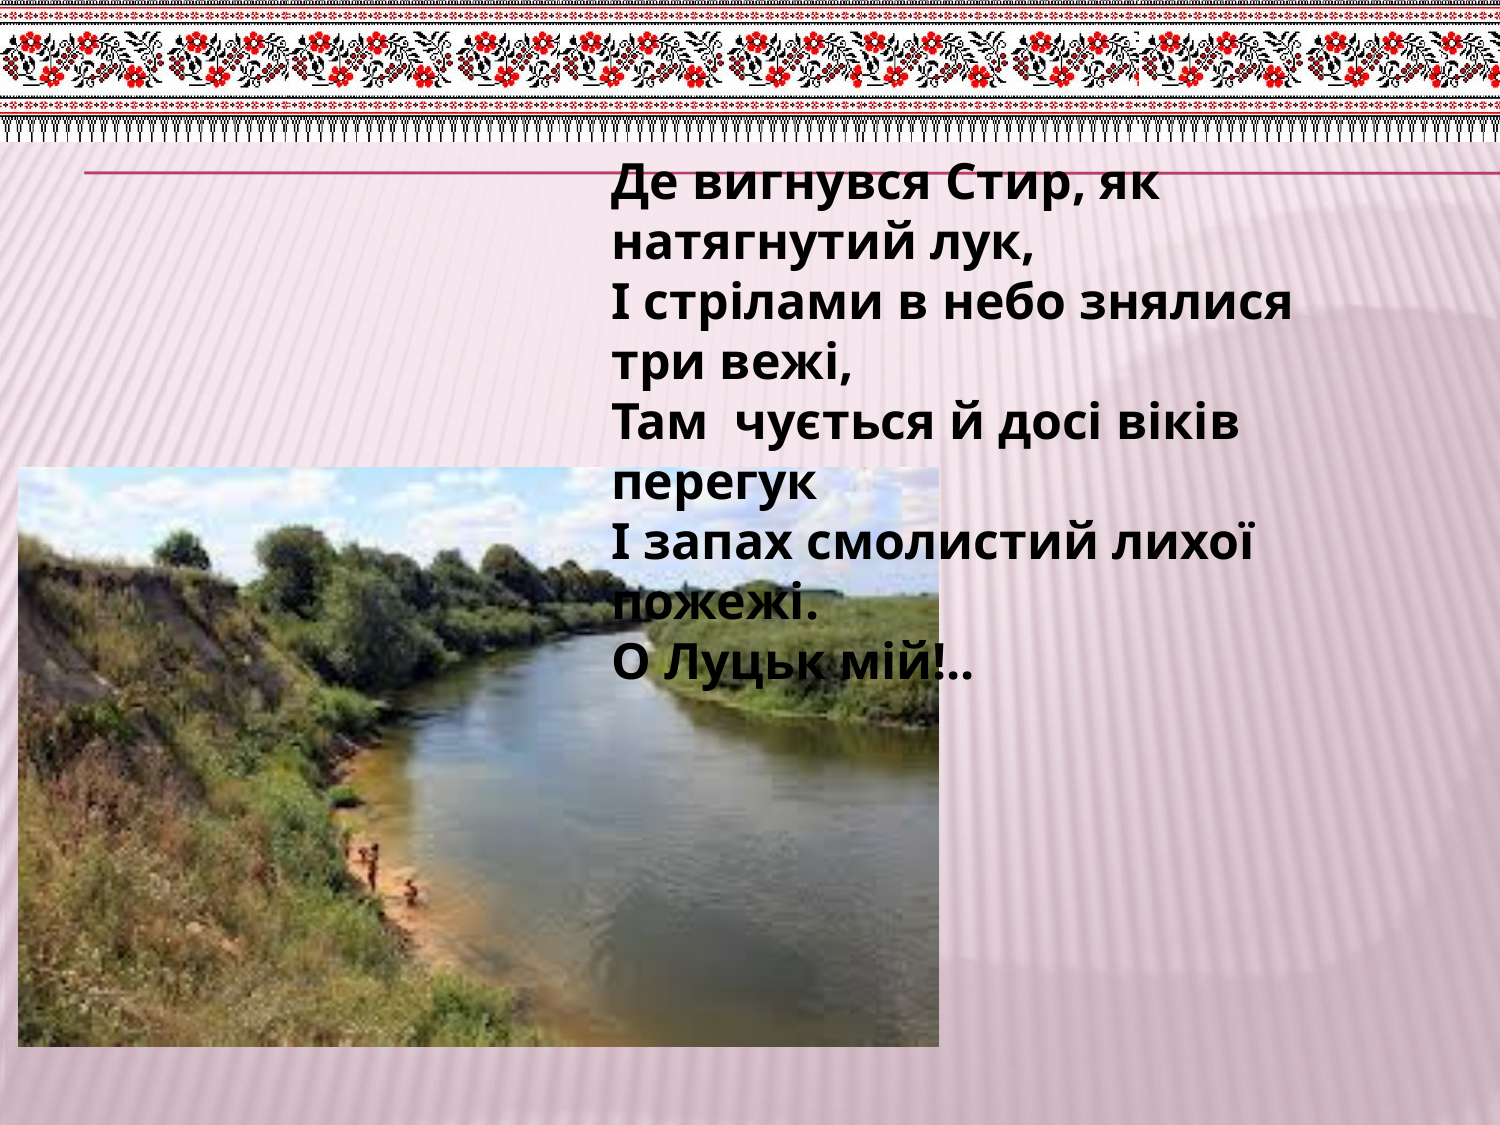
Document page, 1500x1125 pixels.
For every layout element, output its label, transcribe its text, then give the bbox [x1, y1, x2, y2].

picture [0, 0, 1500, 142]
picture [18, 467, 940, 1047]
text_box Де вигнувся Стир, як натягнутий лук, І стрілами в небо знялися три вежі, Там чується й досі віків перегук І запах смолистий лихої пожежі. О Луцьк мій!.. [596, 160, 1370, 697]
